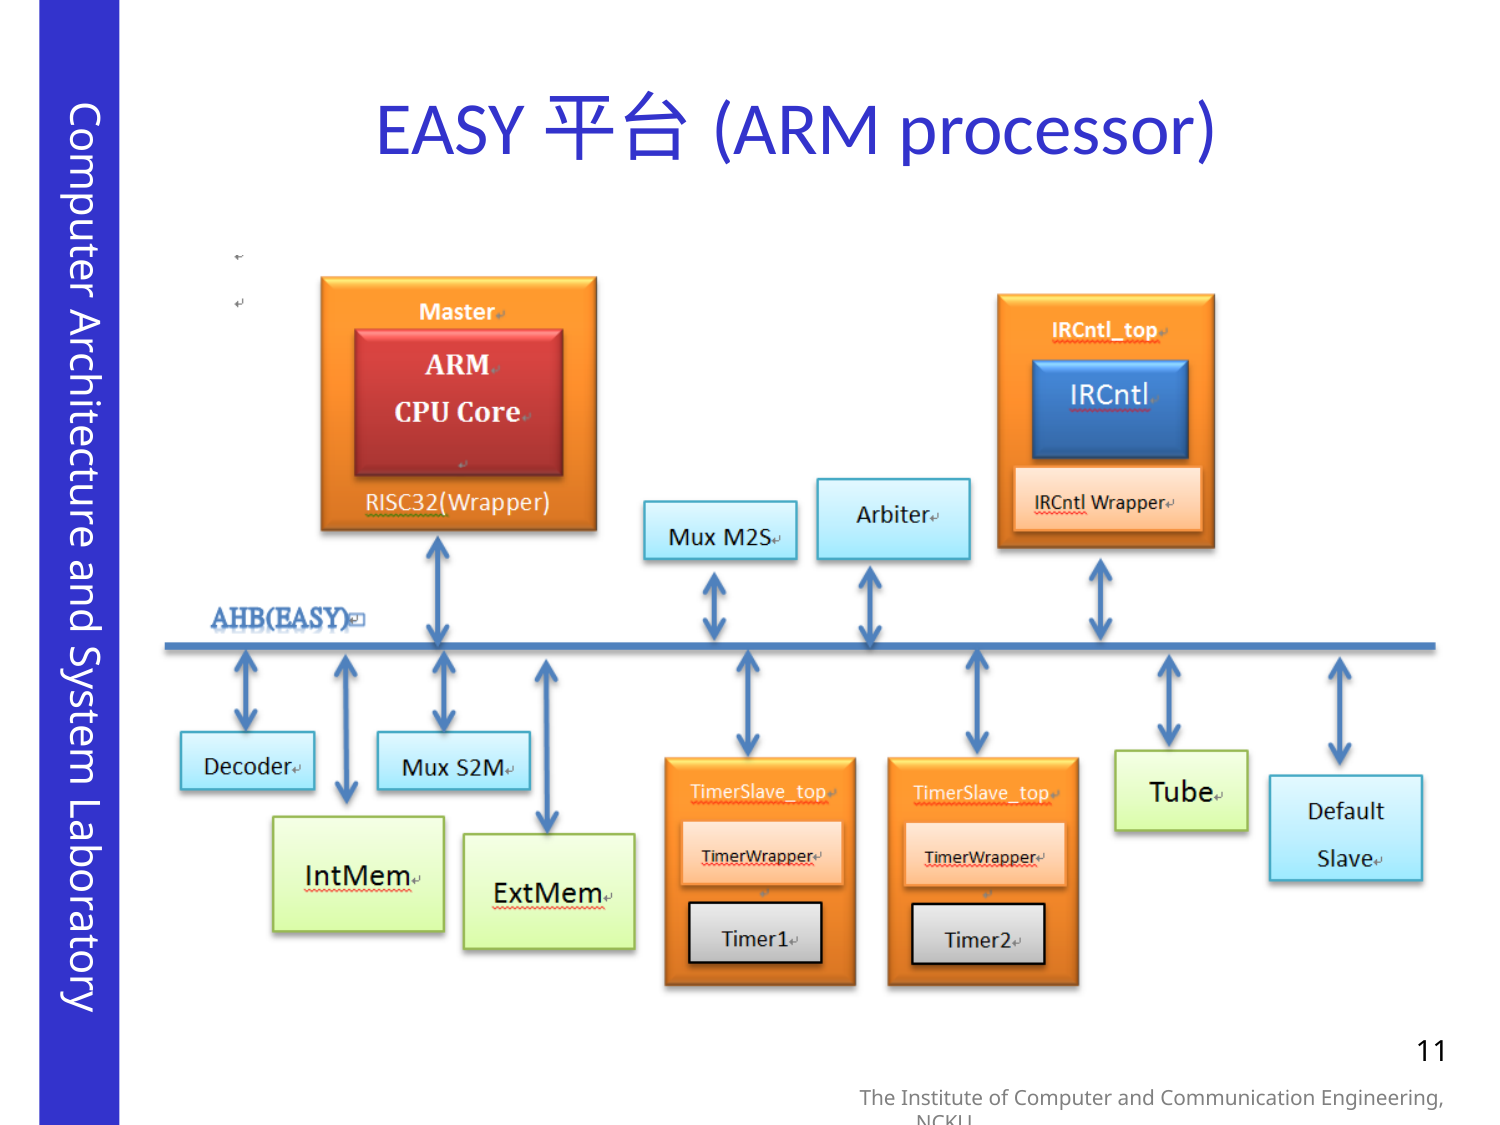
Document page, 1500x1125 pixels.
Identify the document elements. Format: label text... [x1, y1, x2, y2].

picture [135, 255, 1452, 1000]
slide_number 11 [1151, 1024, 1465, 1101]
title EASY平台(ARM processor) [135, 30, 1460, 219]
